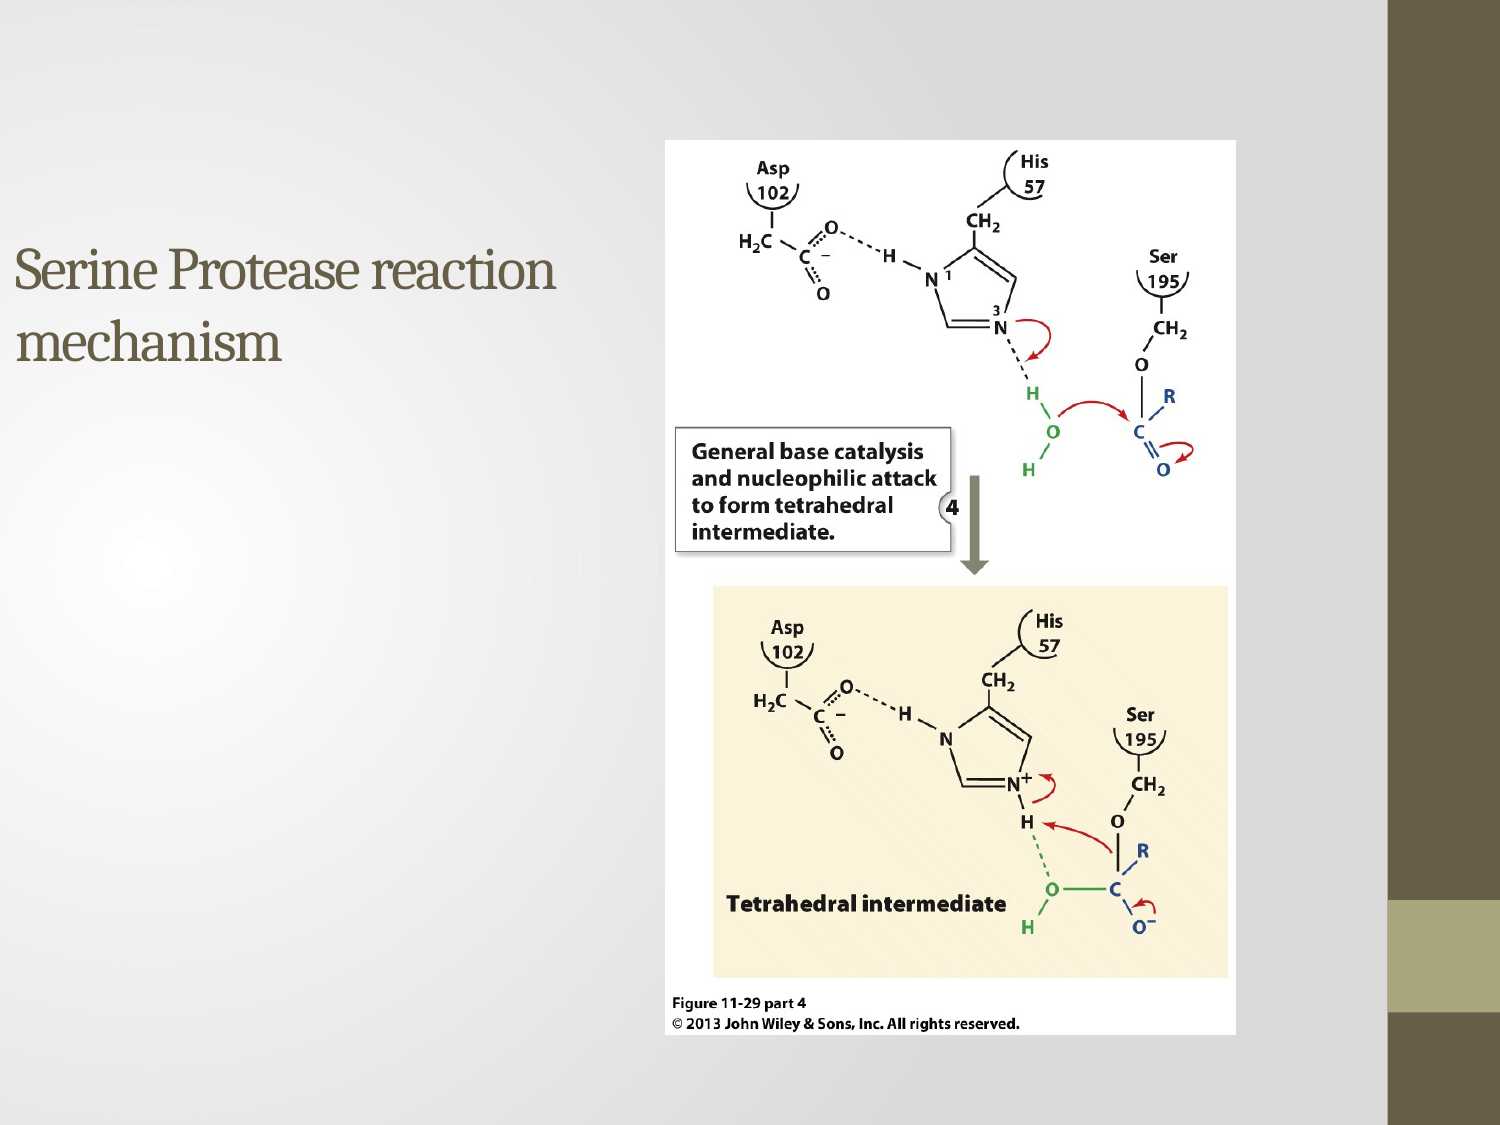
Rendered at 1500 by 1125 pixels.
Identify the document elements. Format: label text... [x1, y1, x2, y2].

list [664, 140, 1237, 1035]
title Serine Protease reaction mechanism [0, 219, 574, 383]
